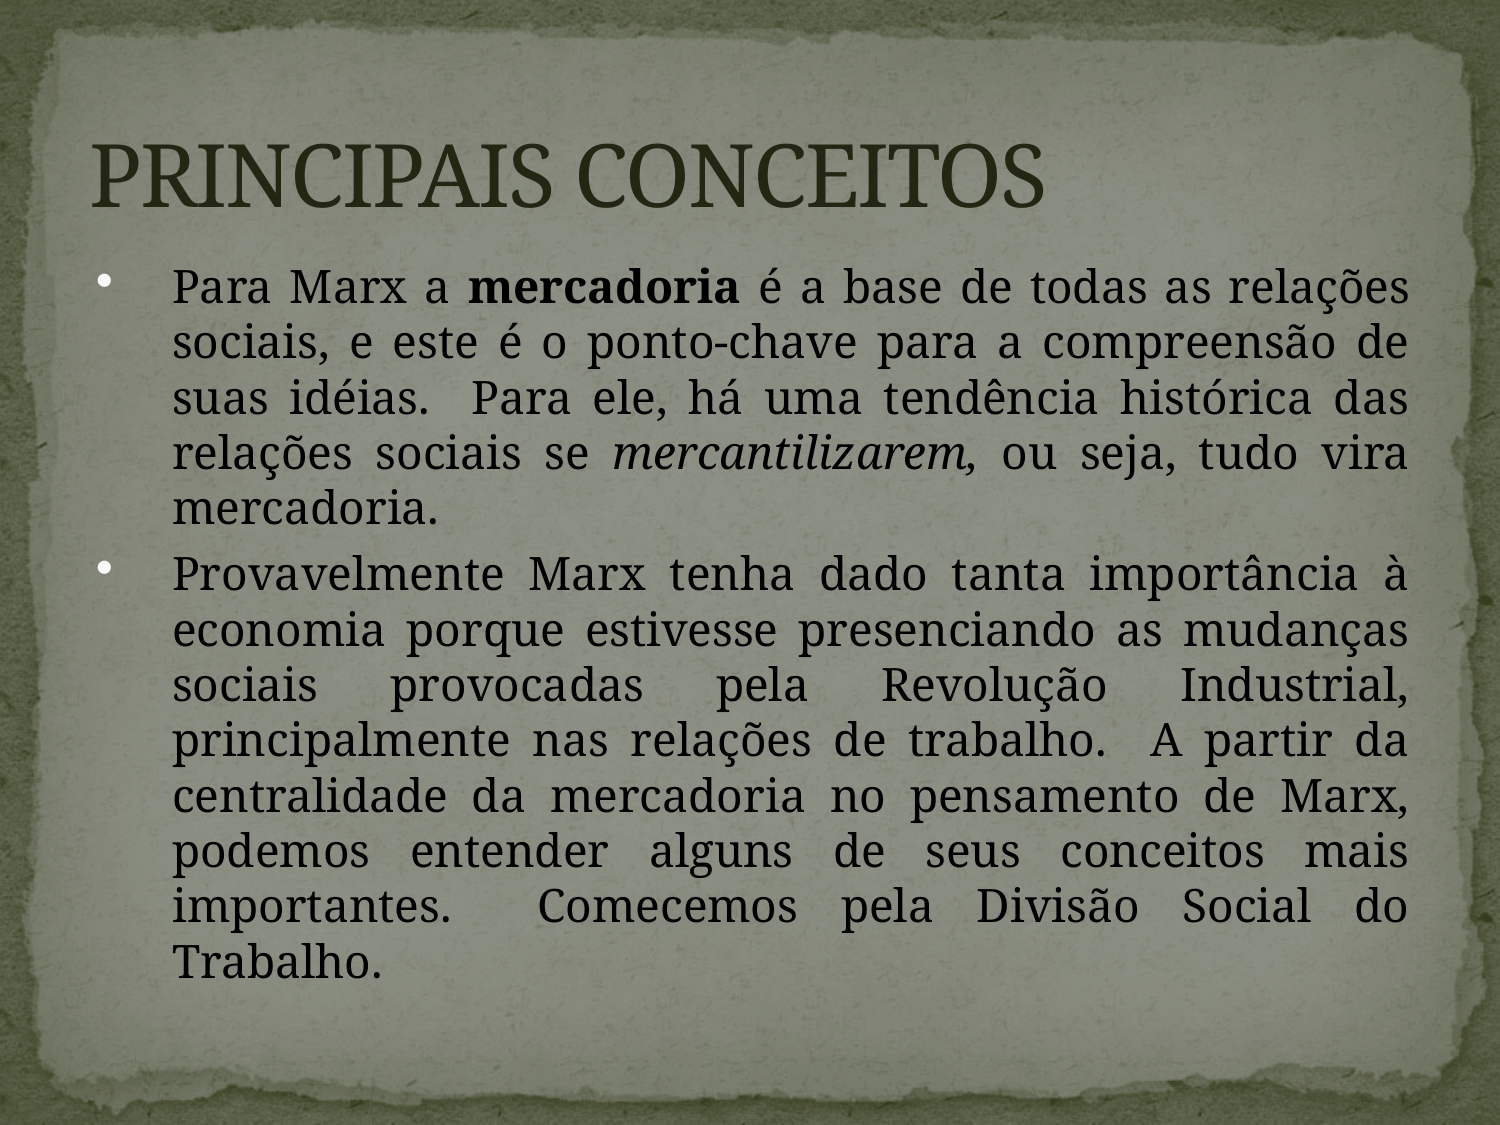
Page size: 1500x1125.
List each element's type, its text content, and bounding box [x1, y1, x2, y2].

list Para Marx a mercadoria é a base de todas as relações sociais, e este é o ponto-chave para a compreensão de suas idéias. Para ele, há uma tendência histórica das relações sociais se mercantilizarem, ou seja, tudo vira mercadoria. Provavelmente Marx tenha dado tanta importância à economia porque estivesse presenciando as mudanças sociais provocadas pela Revolução Industrial, principalmente nas relações de trabalho. A partir da centralidade da mercadoria no pensamento de Marx, podemos entender alguns de seus conceitos mais importantes. Comecemos pela Divisão Social do Trabalho. [75, 249, 1425, 1000]
title PRINCIPAIS CONCEITOS [74, 45, 1430, 233]
